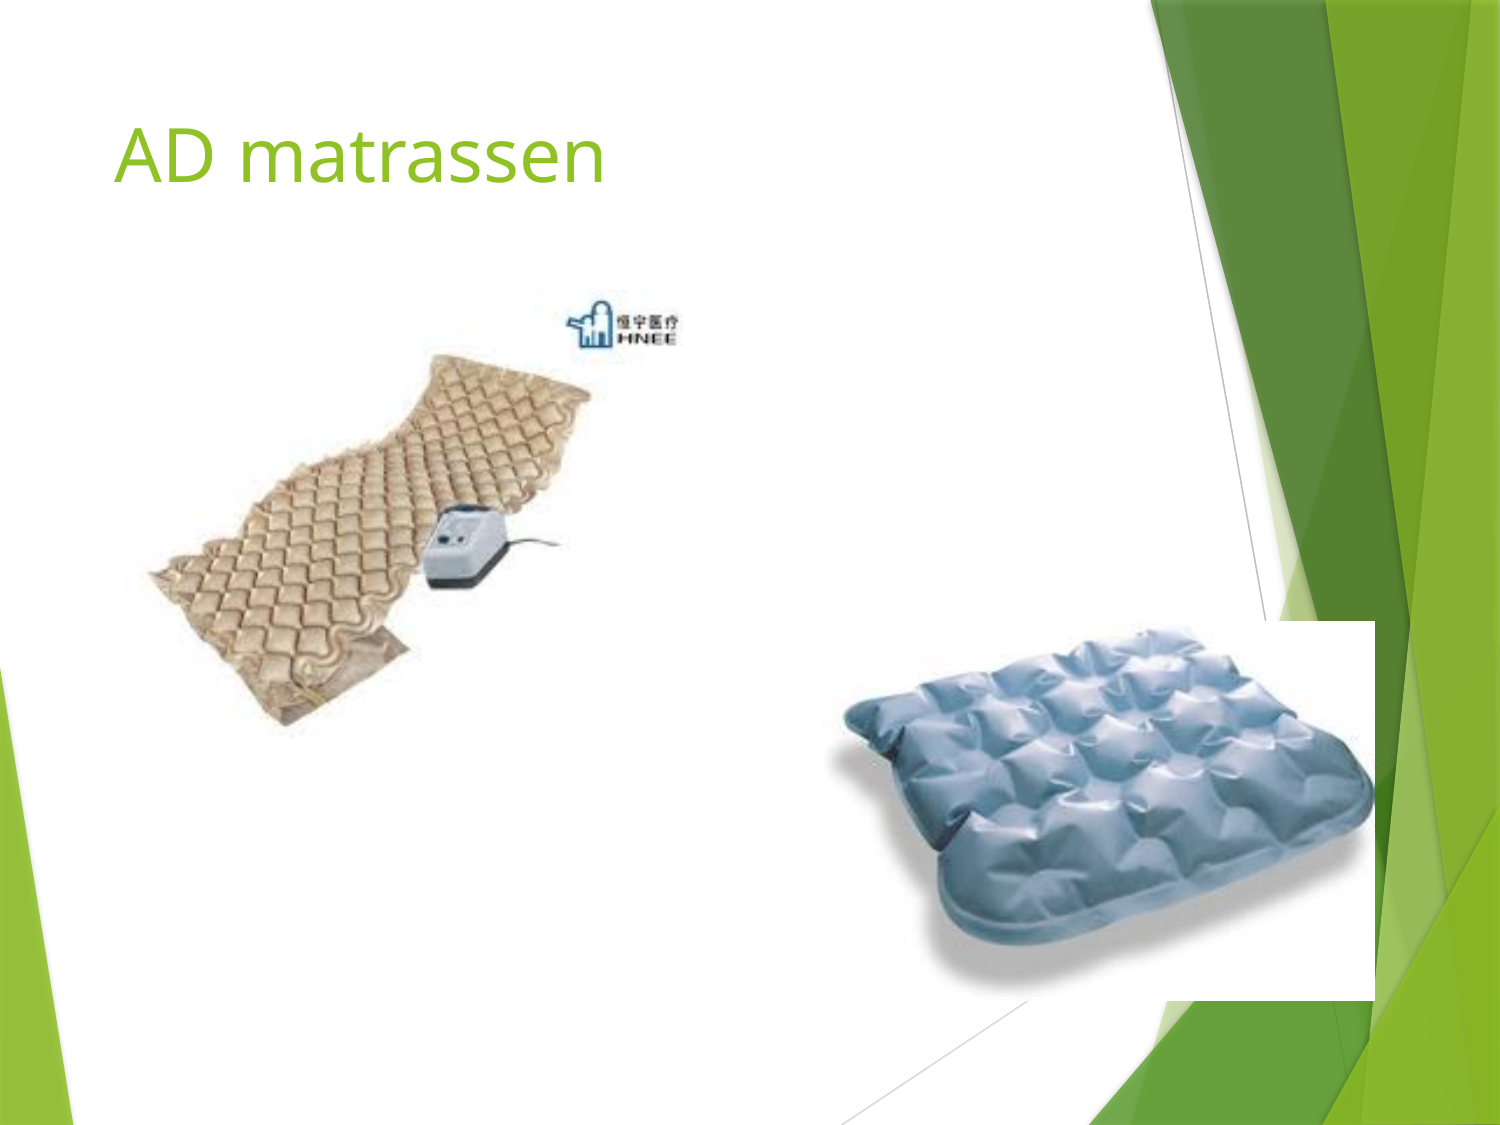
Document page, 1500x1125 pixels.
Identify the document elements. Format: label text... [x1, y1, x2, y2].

picture [821, 620, 1375, 1002]
title AD matrassen [99, 99, 1142, 317]
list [123, 290, 702, 764]
